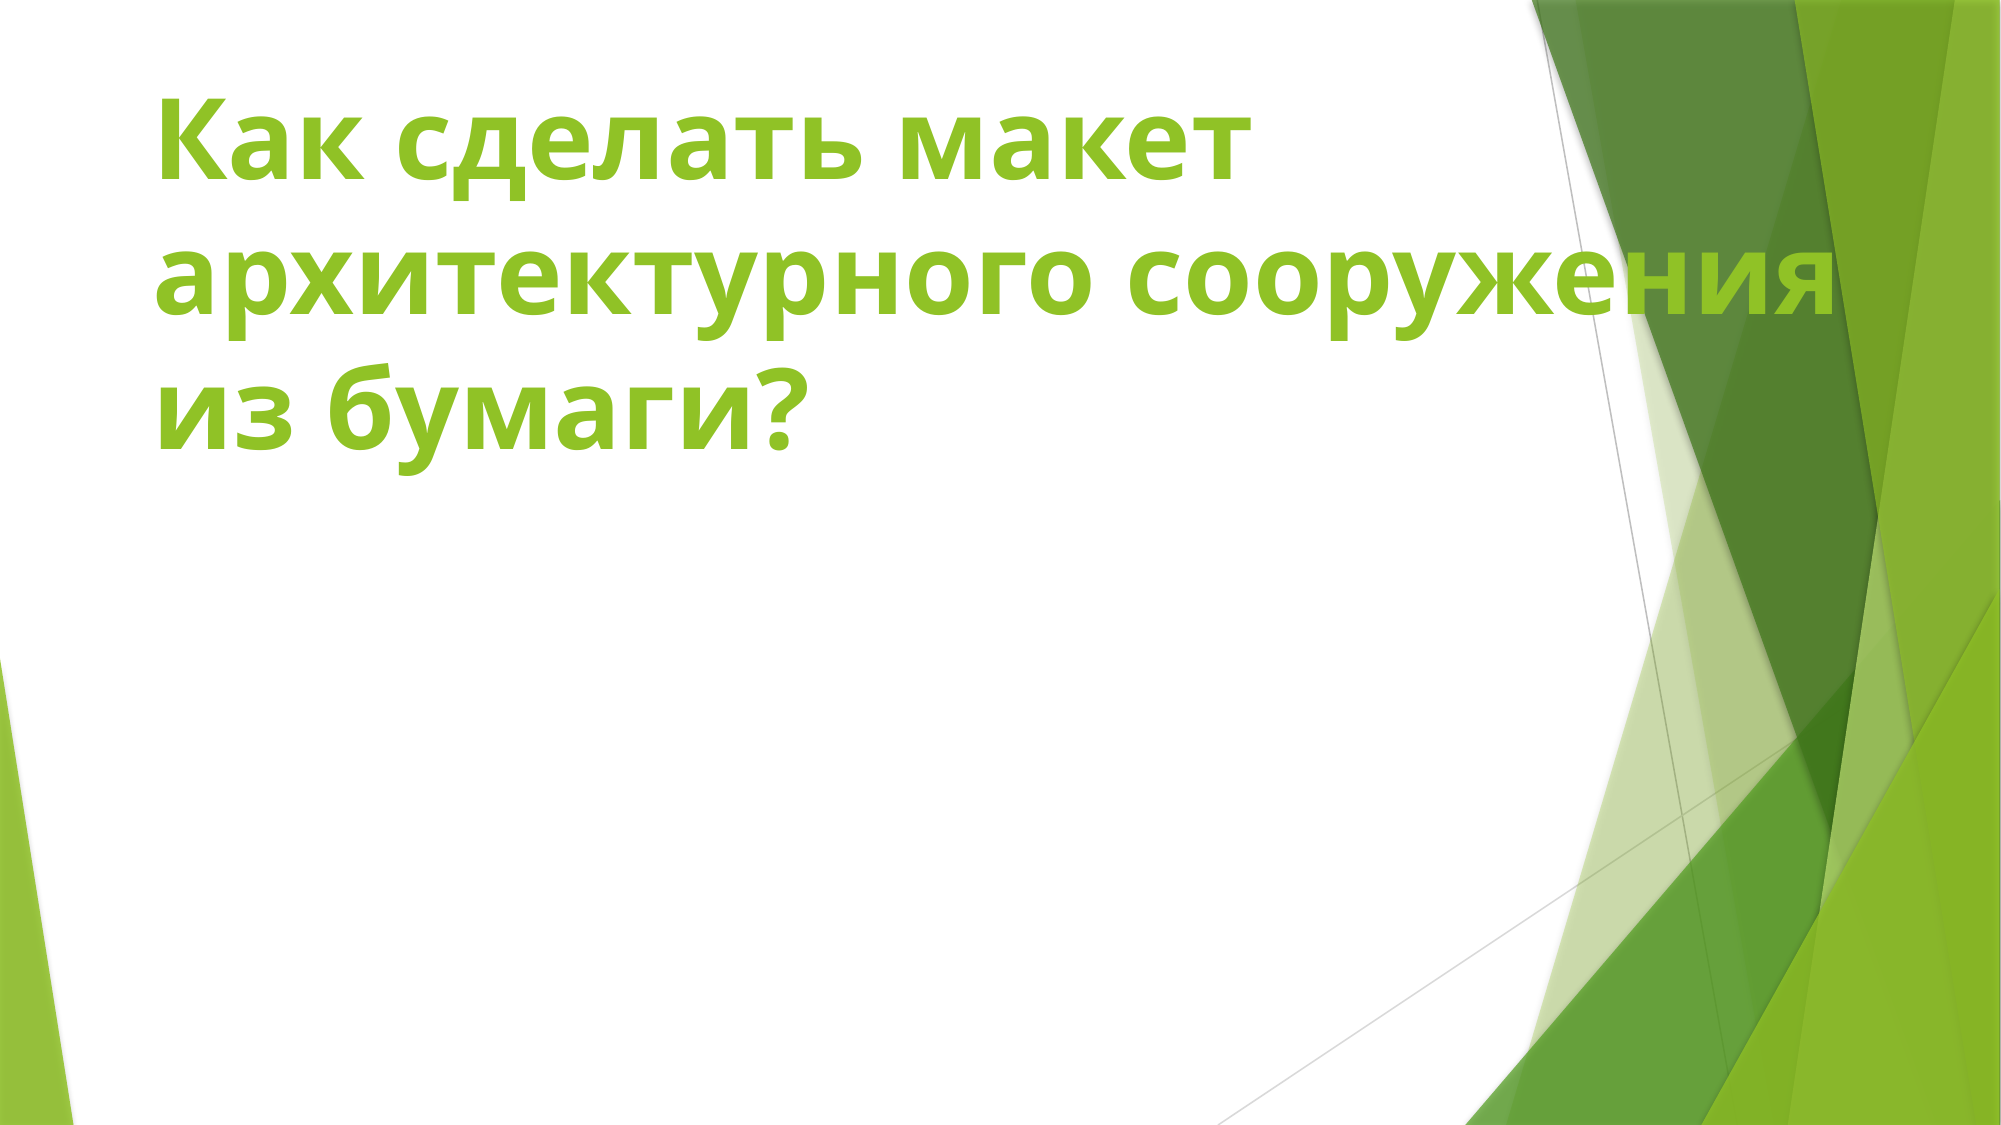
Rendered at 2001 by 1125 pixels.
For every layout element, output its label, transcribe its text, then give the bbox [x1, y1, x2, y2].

title Как сделать макет архитектурного сооружения из бумаги? [137, 59, 1863, 792]
